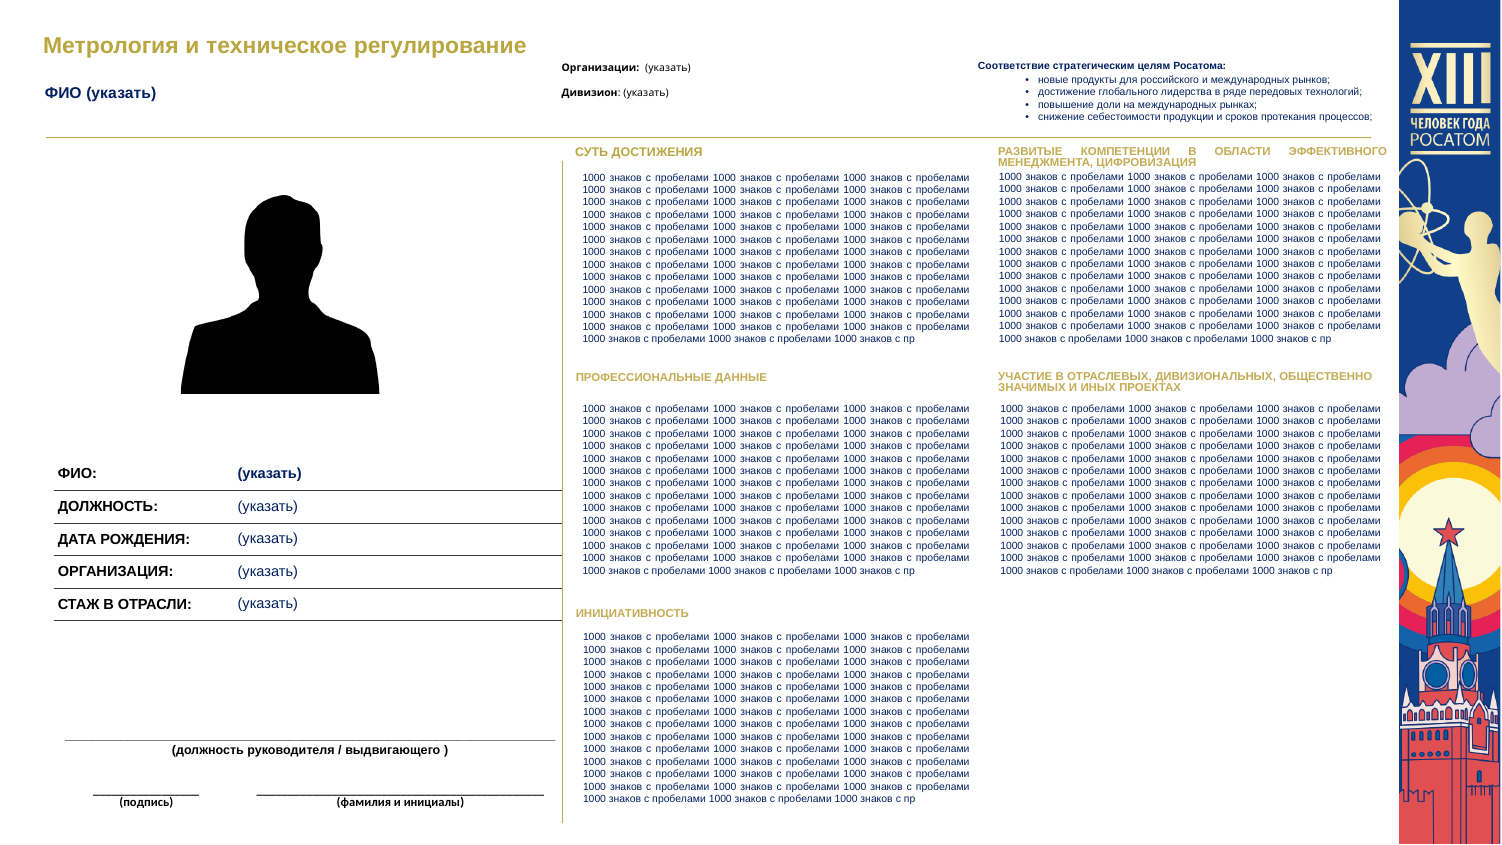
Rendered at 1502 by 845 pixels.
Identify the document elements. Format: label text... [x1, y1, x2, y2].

picture [0, 0, 1501, 844]
table_cell ДАТА РОЖДЕНИЯ: [54, 524, 223, 555]
table_cell ДОЛЖНОСТЬ: [54, 491, 223, 523]
text_box УЧАСТИЕ В ОТРАСЛЕВЫХ, ДИВИЗИОНАЛЬНЫХ, ОБЩЕСТВЕННО ЗНАЧИМЫХ И ИНЫХ ПРОЕКТАХ [983, 364, 1403, 402]
table_cell (указать) [223, 556, 562, 588]
table_header _________________ (подпись) [54, 777, 239, 822]
text_box 1000 знаков с пробелами 1000 знаков с пробелами 1000 знаков с пробелами 1000 знаков с пробелами 1000 знаков с пробелами 1000 знаков с пробелами 1000 знаков с пробелами 1000 знаков с пробелами 1000 знаков с пробелами 1000 знаков с пробелами 1000 знаков с пробелами 1000 знаков с пробелами 1000 знаков с пробелами 1000 знаков с пробелами 1000 знаков с пробелами 1000 знаков с пробелами 1000 знаков с пробелами 1000 знаков с пробелами 1000 знаков с пробелами 1000 знаков с пробелами 1000 знаков с пробелами 1000 знаков с пробелами 1000 знаков с пробелами 1000 знаков с пробелами 1000 знаков с пробелами 1000 знаков с пробелами 1000 знаков с пробелами 1000 знаков с пробелами 1000 знаков с пробелами 1000 знаков с пробелами 1000 знаков с пробелами 1000 знаков с пробелами 1000 знаков с пробелами 1000 знаков с пробелами 1000 знаков с пробелами 1000 знаков с пробелами 1000 знаков с пробелами 1000 знаков с пробелами 1000 знаков с пробелами 1000 знаков с пробелами 1000 знаков с пробелами 1000 знаков с пр [984, 162, 1397, 352]
table_cell (указать) [223, 589, 562, 620]
text_box РАЗВИТЫЕ КОМПЕТЕНЦИИ В ОБЛАСТИ ЭФФЕКТИВНОГО МЕНЕДЖМЕНТА, ЦИФРОВИЗАЦИЯ [984, 139, 1403, 176]
text_box • новые продукты для российского и международных рынков; • достижение глобального лидерства в ряде передовых технологий; • повышение доли на международных рынках; • снижение себестоимости продукции и сроков протекания процессов; [1010, 65, 1394, 148]
table_cell (указать) [223, 524, 562, 555]
table_cell (указать) [223, 491, 562, 523]
text_box ______________________________________________________________________ (должность руководителя / выдвигающего ) [46, 719, 562, 764]
text_box ФИО (указать) [30, 79, 550, 110]
text_box ИНИЦИАТИВНОСТЬ [563, 601, 980, 627]
text_box ПРОФЕССИОНАЛЬНЫЕ ДАННЫЕ [563, 364, 980, 391]
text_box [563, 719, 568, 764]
text_box Соответствие стратегическим целям Росатома: [963, 52, 1242, 80]
table_header СУТЬ ДОСТИЖЕНИЯ [567, 138, 984, 163]
table_header ______________________________________________ (фамилия и инициалы) [239, 777, 562, 822]
text_box 1000 знаков с пробелами 1000 знаков с пробелами 1000 знаков с пробелами 1000 знаков с пробелами 1000 знаков с пробелами 1000 знаков с пробелами 1000 знаков с пробелами 1000 знаков с пробелами 1000 знаков с пробелами 1000 знаков с пробелами 1000 знаков с пробелами 1000 знаков с пробелами 1000 знаков с пробелами 1000 знаков с пробелами 1000 знаков с пробелами 1000 знаков с пробелами 1000 знаков с пробелами 1000 знаков с пробелами 1000 знаков с пробелами 1000 знаков с пробелами 1000 знаков с пробелами 1000 знаков с пробелами 1000 знаков с пробелами 1000 знаков с пробелами 1000 знаков с пробелами 1000 знаков с пробелами 1000 знаков с пробелами 1000 знаков с пробелами 1000 знаков с пробелами 1000 знаков с пробелами 1000 знаков с пробелами 1000 знаков с пробелами 1000 знаков с пробелами 1000 знаков с пробелами 1000 знаков с пробелами 1000 знаков с пробелами 1000 знаков с пробелами 1000 знаков с пробелами 1000 знаков с пробелами 1000 знаков с пробелами 1000 знаков с пробелами 1000 знаков с пр [985, 394, 1397, 584]
text_box 1000 знаков с пробелами 1000 знаков с пробелами 1000 знаков с пробелами 1000 знаков с пробелами 1000 знаков с пробелами 1000 знаков с пробелами 1000 знаков с пробелами 1000 знаков с пробелами 1000 знаков с пробелами 1000 знаков с пробелами 1000 знаков с пробелами 1000 знаков с пробелами 1000 знаков с пробелами 1000 знаков с пробелами 1000 знаков с пробелами 1000 знаков с пробелами 1000 знаков с пробелами 1000 знаков с пробелами 1000 знаков с пробелами 1000 знаков с пробелами 1000 знаков с пробелами 1000 знаков с пробелами 1000 знаков с пробелами 1000 знаков с пробелами 1000 знаков с пробелами 1000 знаков с пробелами 1000 знаков с пробелами 1000 знаков с пробелами 1000 знаков с пробелами 1000 знаков с пробелами 1000 знаков с пробелами 1000 знаков с пробелами 1000 знаков с пробелами 1000 знаков с пробелами 1000 знаков с пробелами 1000 знаков с пробелами 1000 знаков с пробелами 1000 знаков с пробелами 1000 знаков с пробелами 1000 знаков с пробелами 1000 знаков с пробелами 1000 знаков с пр [567, 394, 985, 584]
text_box 1000 знаков с пробелами 1000 знаков с пробелами 1000 знаков с пробелами 1000 знаков с пробелами 1000 знаков с пробелами 1000 знаков с пробелами 1000 знаков с пробелами 1000 знаков с пробелами 1000 знаков с пробелами 1000 знаков с пробелами 1000 знаков с пробелами 1000 знаков с пробелами 1000 знаков с пробелами 1000 знаков с пробелами 1000 знаков с пробелами 1000 знаков с пробелами 1000 знаков с пробелами 1000 знаков с пробелами 1000 знаков с пробелами 1000 знаков с пробелами 1000 знаков с пробелами 1000 знаков с пробелами 1000 знаков с пробелами 1000 знаков с пробелами 1000 знаков с пробелами 1000 знаков с пробелами 1000 знаков с пробелами 1000 знаков с пробелами 1000 знаков с пробелами 1000 знаков с пробелами 1000 знаков с пробелами 1000 знаков с пробелами 1000 знаков с пробелами 1000 знаков с пробелами 1000 знаков с пробелами 1000 знаков с пробелами 1000 знаков с пробелами 1000 знаков с пробелами 1000 знаков с пробелами 1000 знаков с пробелами 1000 знаков с пробелами 1000 знаков с пр [567, 163, 986, 353]
table_header ФИО: [54, 458, 223, 490]
table_cell СТАЖ В ОТРАСЛИ: [54, 589, 223, 620]
text_box Метрология и техническое регулирование [28, 23, 1402, 66]
table_header (указать) [223, 458, 562, 490]
table_cell ОРГАНИЗАЦИЯ: [54, 556, 223, 588]
text_box 1000 знаков с пробелами 1000 знаков с пробелами 1000 знаков с пробелами 1000 знаков с пробелами 1000 знаков с пробелами 1000 знаков с пробелами 1000 знаков с пробелами 1000 знаков с пробелами 1000 знаков с пробелами 1000 знаков с пробелами 1000 знаков с пробелами 1000 знаков с пробелами 1000 знаков с пробелами 1000 знаков с пробелами 1000 знаков с пробелами 1000 знаков с пробелами 1000 знаков с пробелами 1000 знаков с пробелами 1000 знаков с пробелами 1000 знаков с пробелами 1000 знаков с пробелами 1000 знаков с пробелами 1000 знаков с пробелами 1000 знаков с пробелами 1000 знаков с пробелами 1000 знаков с пробелами 1000 знаков с пробелами 1000 знаков с пробелами 1000 знаков с пробелами 1000 знаков с пробелами 1000 знаков с пробелами 1000 знаков с пробелами 1000 знаков с пробелами 1000 знаков с пробелами 1000 знаков с пробелами 1000 знаков с пробелами 1000 знаков с пробелами 1000 знаков с пробелами 1000 знаков с пробелами 1000 знаков с пробелами 1000 знаков с пробелами 1000 знаков с пр [568, 622, 986, 813]
text_box Организации: (указать) Дивизион: (указать) [561, 60, 1010, 111]
text_box [180, 195, 380, 395]
